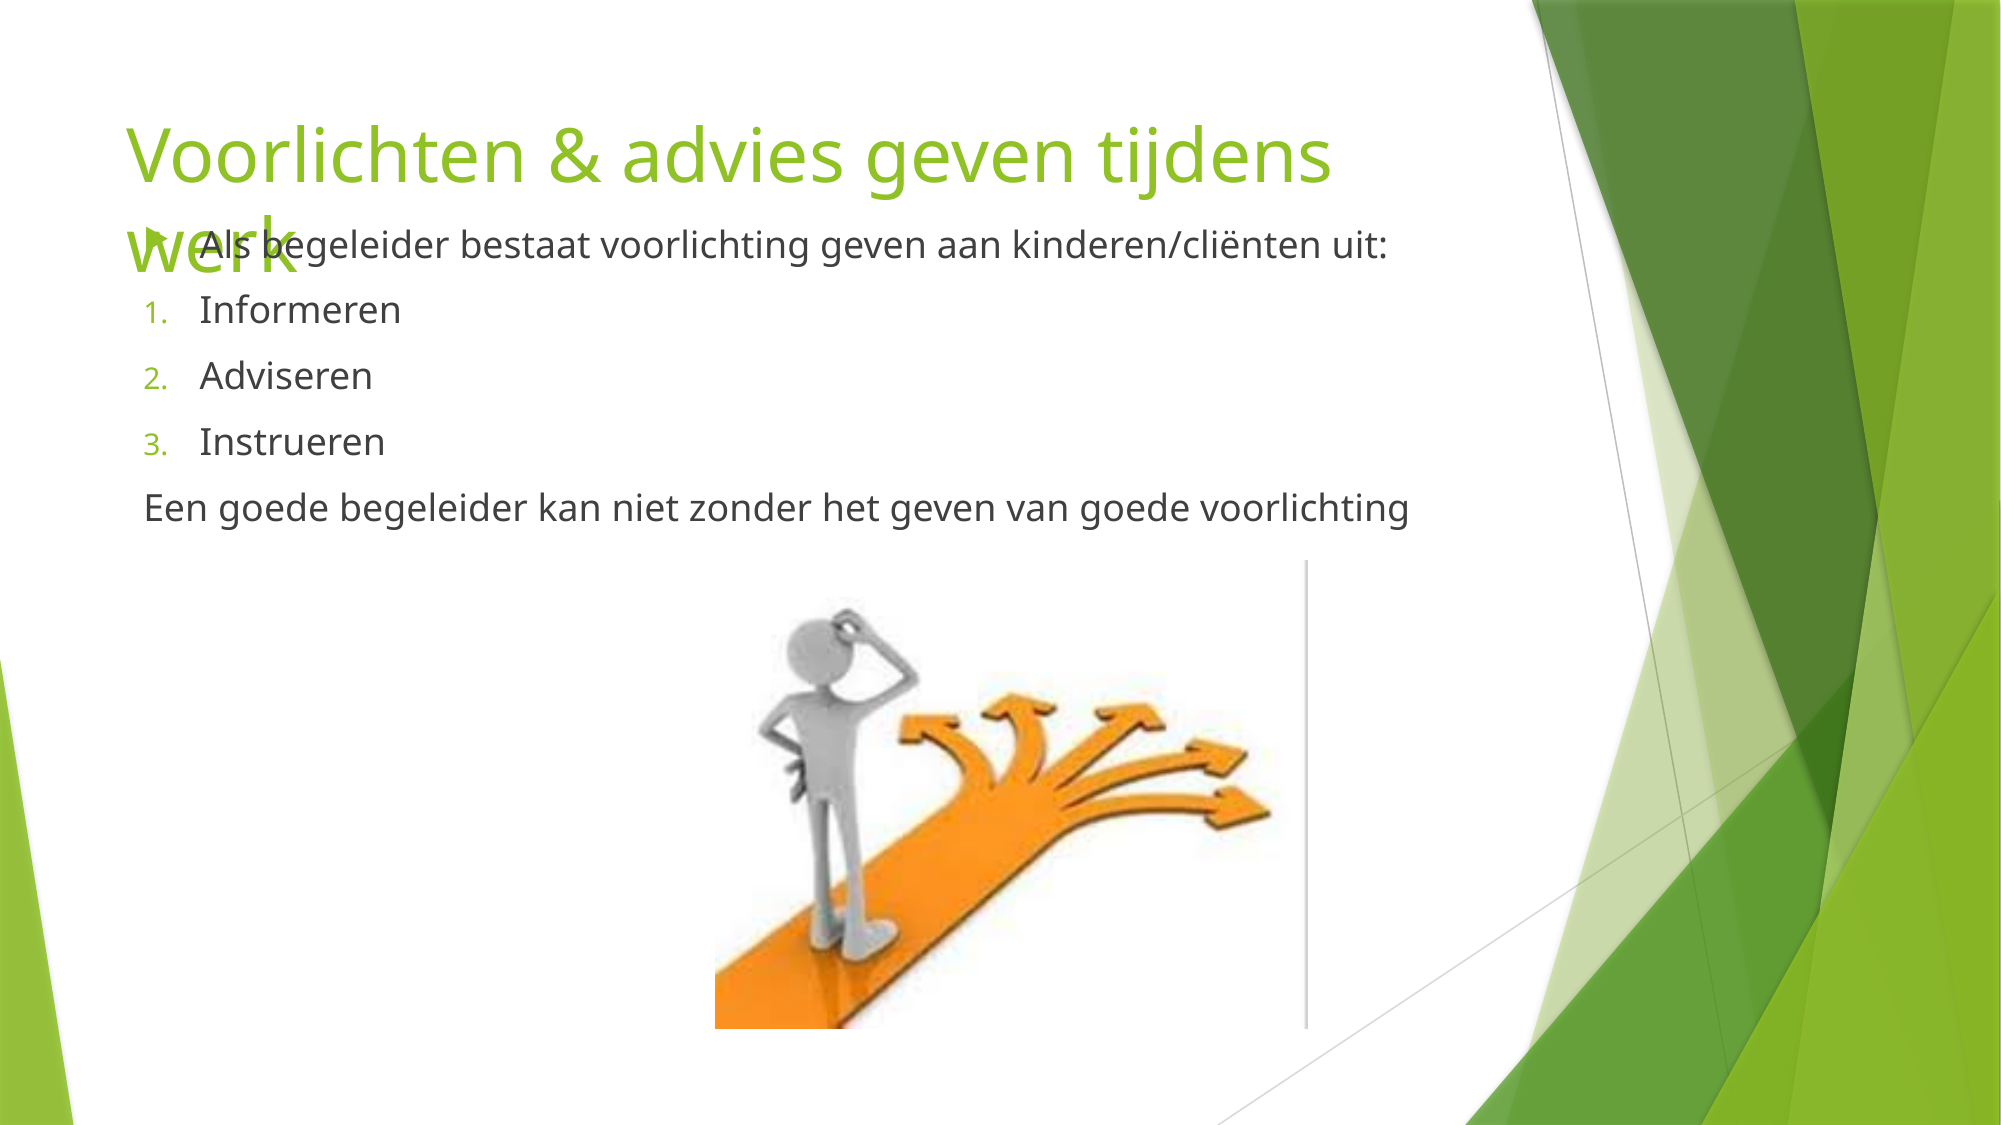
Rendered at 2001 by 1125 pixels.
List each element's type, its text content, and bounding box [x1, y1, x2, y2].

title Voorlichten & advies geven tijdens werk [111, 99, 1522, 317]
picture [715, 560, 1309, 1029]
list Als begeleider bestaat voorlichting geven aan kinderen/cliënten uit: Informeren Adviseren Instrueren Een goede begeleider kan niet zonder het geven van goede voorlichting [128, 213, 1539, 850]
